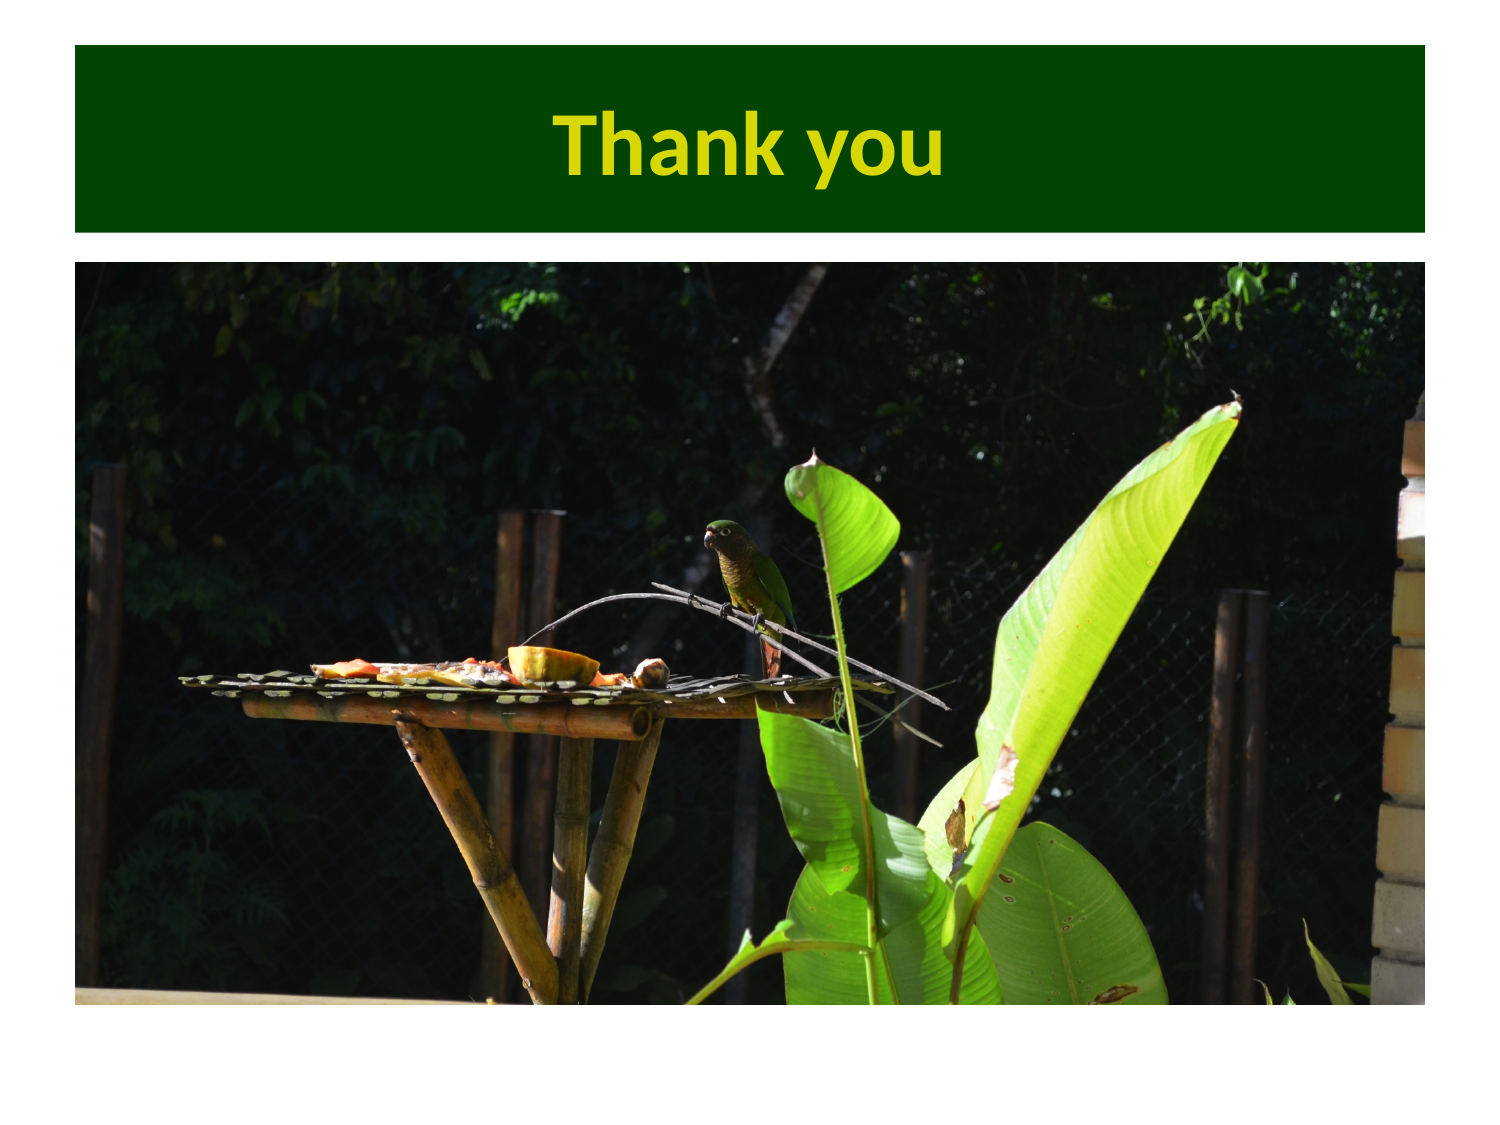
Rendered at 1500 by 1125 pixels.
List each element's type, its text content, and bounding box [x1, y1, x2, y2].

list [74, 262, 1426, 1006]
title Thank you [75, 45, 1425, 233]
